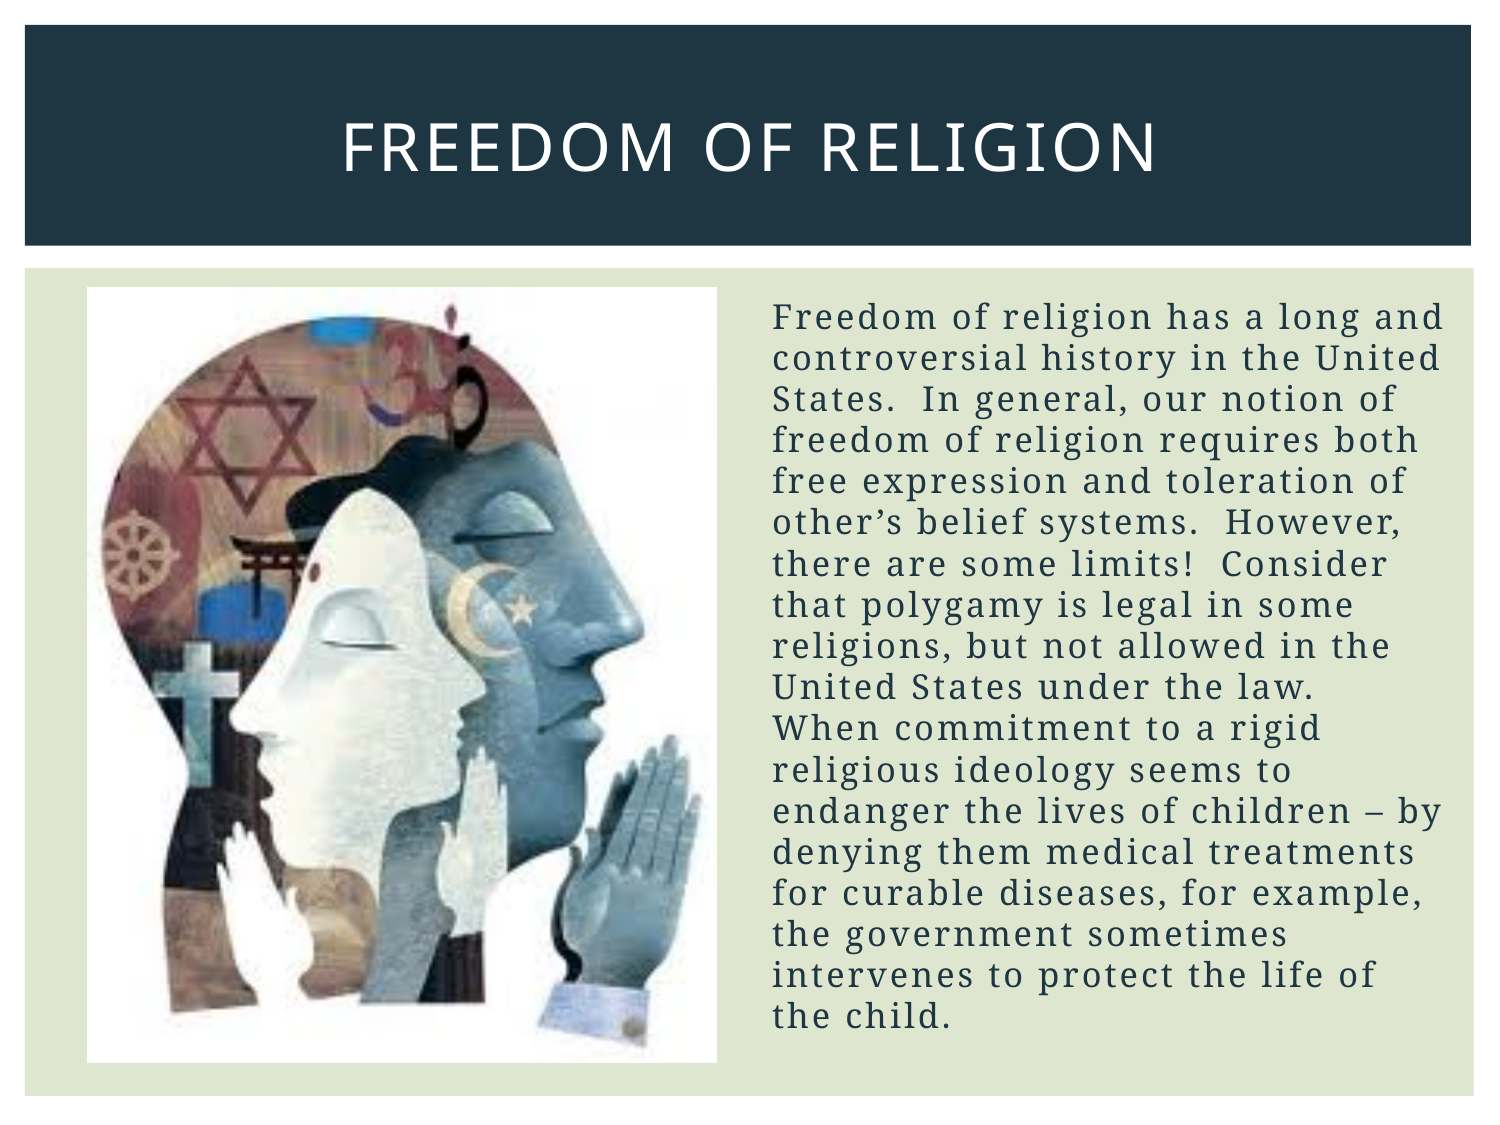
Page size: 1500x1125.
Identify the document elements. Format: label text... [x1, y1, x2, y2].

list Freedom of religion has a long and controversial history in the United States. In general, our notion of freedom of religion requires both free expression and toleration of other’s belief systems. However, there are some limits! Consider that polygamy is legal in some religions, but not allowed in the United States under the law. When commitment to a rigid religious ideology seems to endanger the lives of children – by denying them medical treatments for curable diseases, for example, the government sometimes intervenes to protect the life of the child. [750, 287, 1463, 1088]
title Freedom of religion [62, 58, 1438, 232]
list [87, 287, 717, 1063]
